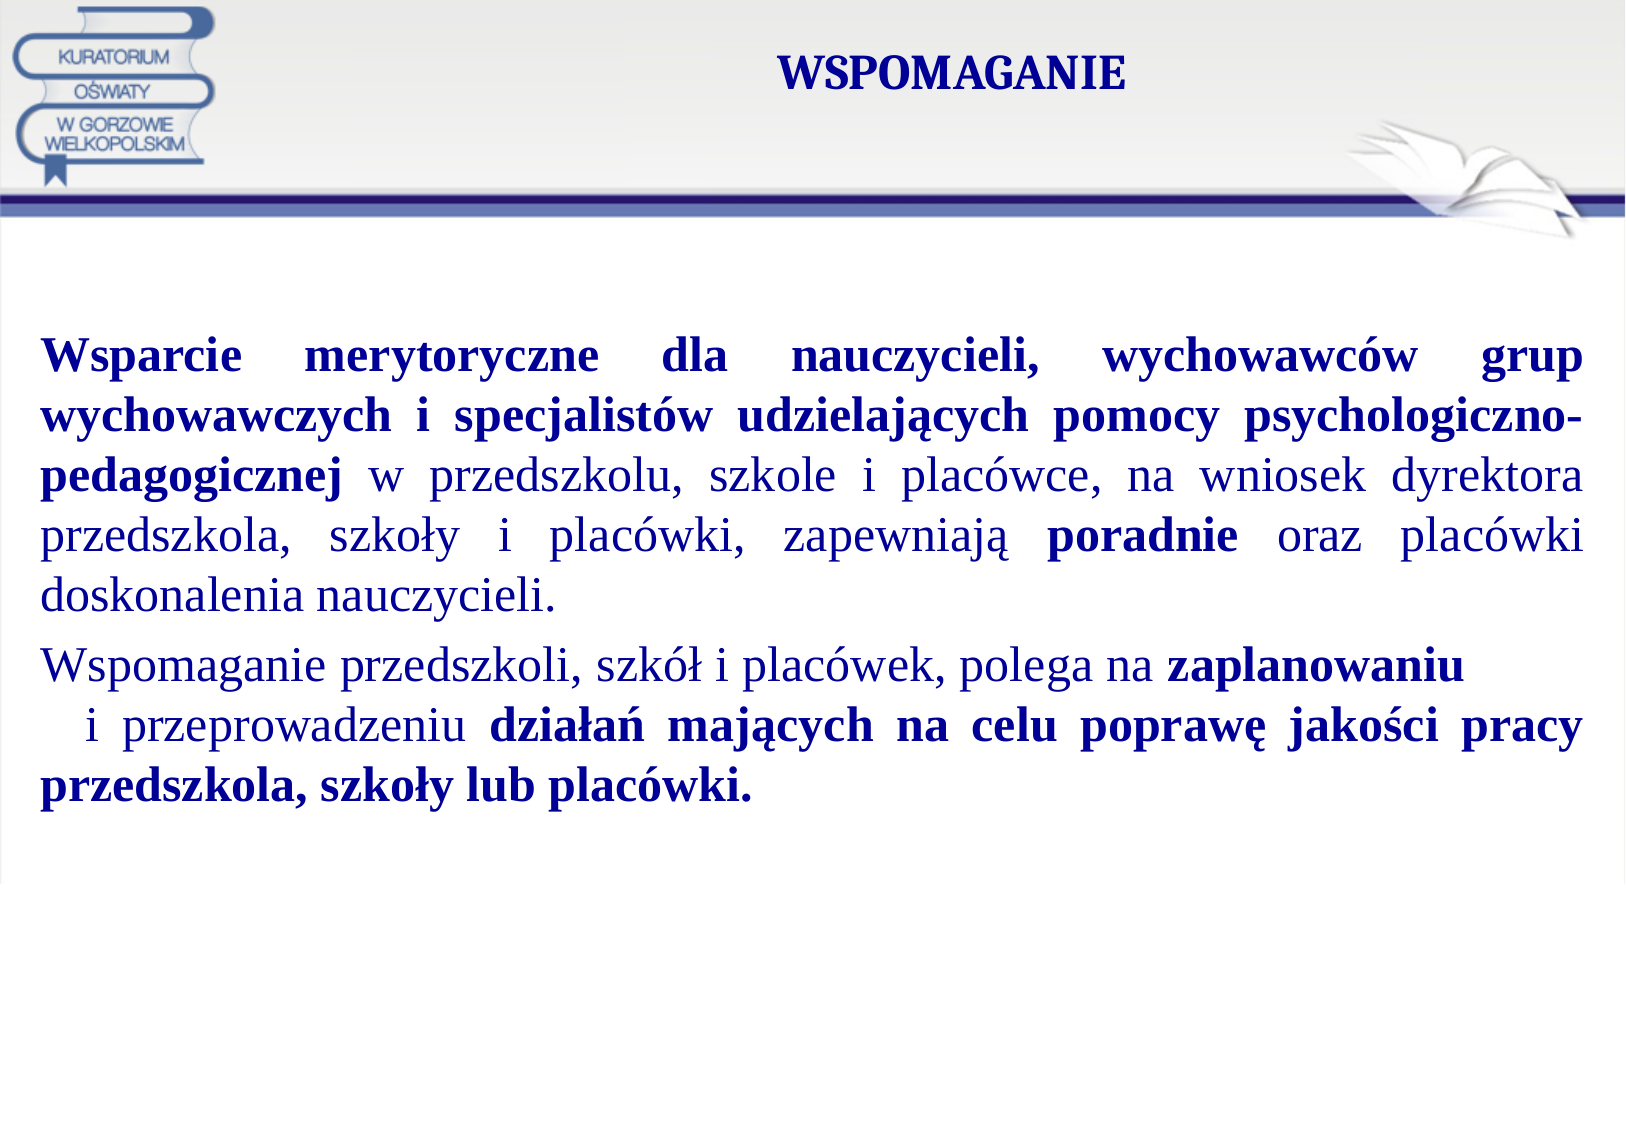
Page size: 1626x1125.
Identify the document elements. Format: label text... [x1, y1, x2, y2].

title WSPOMAGANIE [317, 23, 1600, 176]
picture [0, 0, 1626, 1125]
list Wsparcie merytoryczne dla nauczycieli, wychowawców grup wychowawczych i specjalistów udzielających pomocy psychologiczno-pedagogicznej w przedszkolu, szkole i placówce, na wniosek dyrektora przedszkola, szkoły i placówki, zapewniają poradnie oraz placówki doskonalenia nauczycieli. Wspomaganie przedszkoli, szkół i placówek, polega na zaplanowaniu i przeprowadzeniu działań mających na celu poprawę jakości pracy przedszkola, szkoły lub placówki. [25, 234, 1600, 938]
